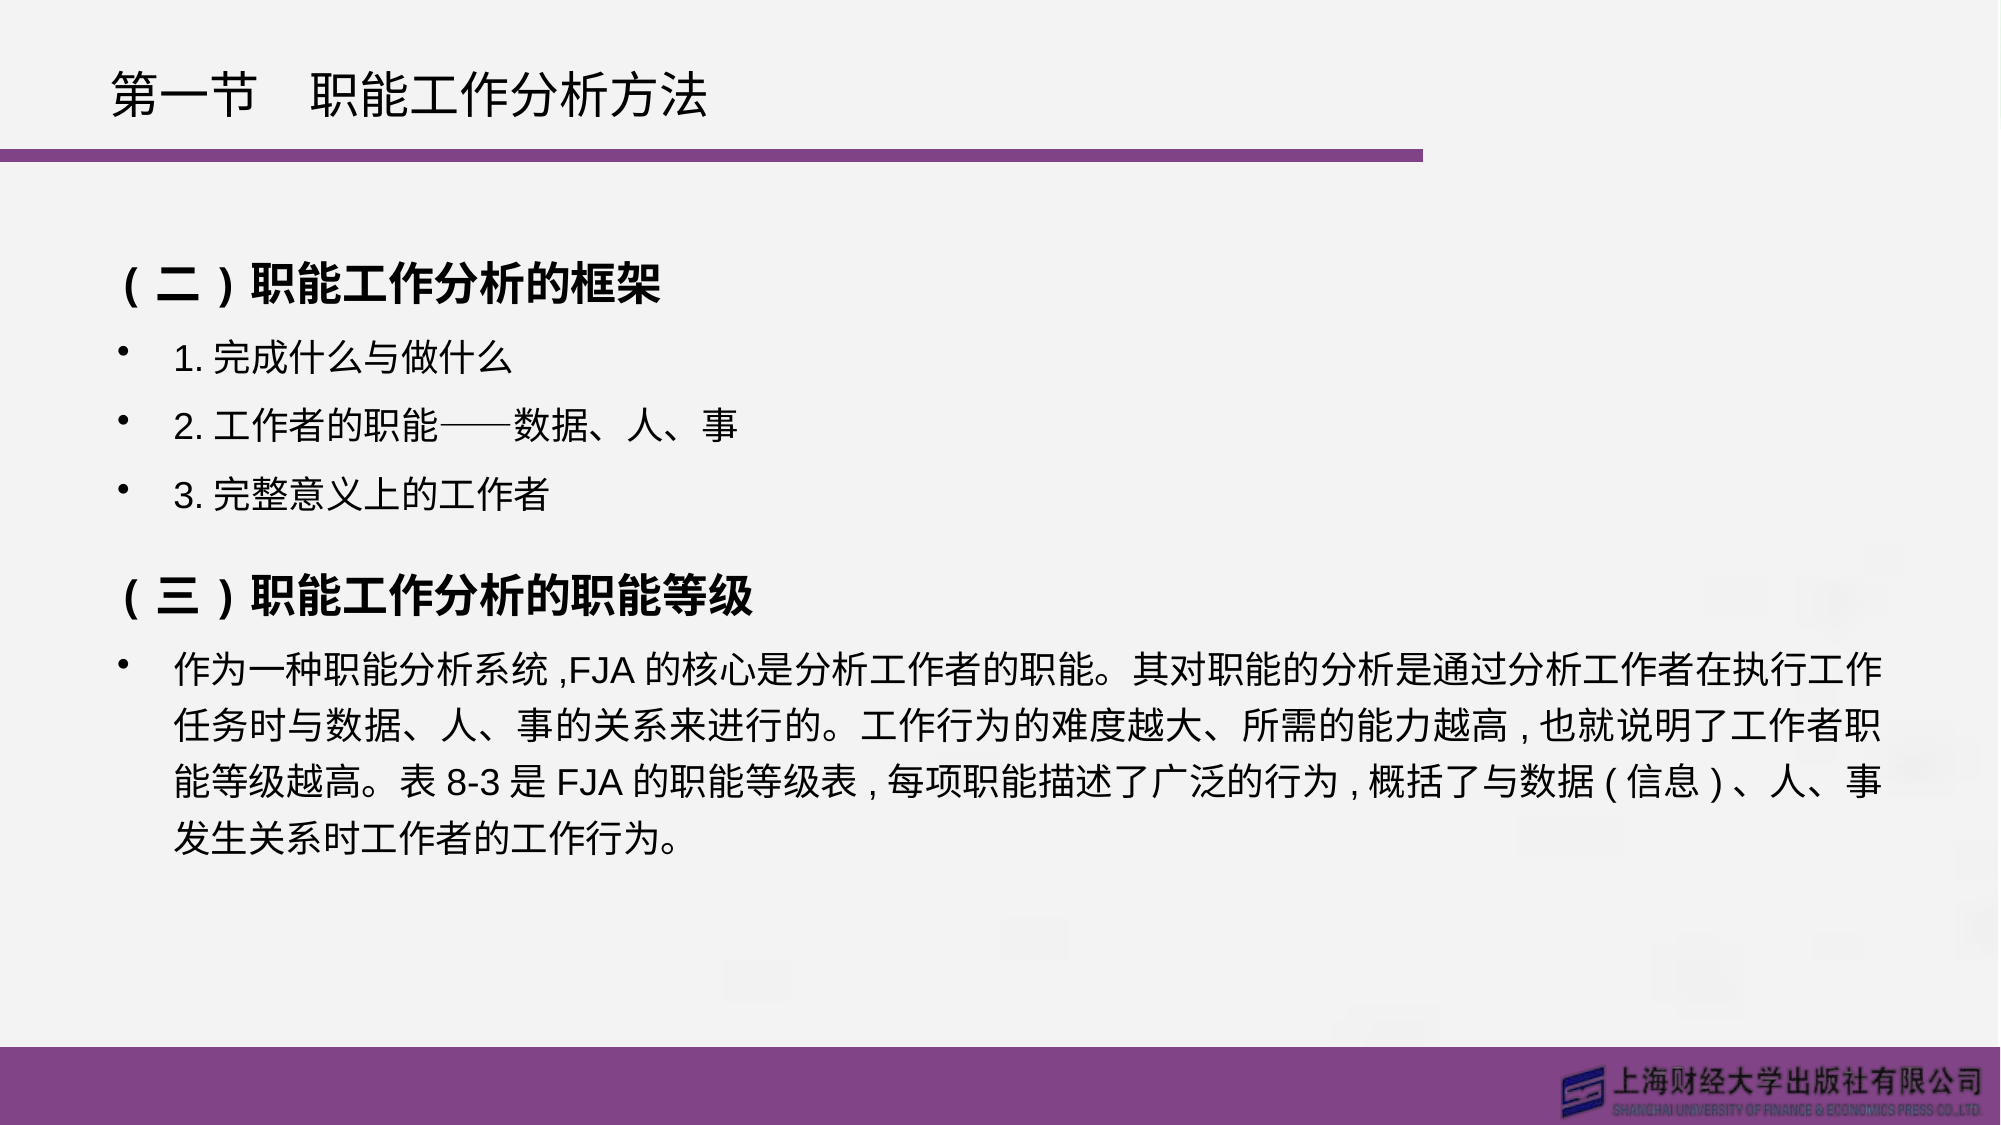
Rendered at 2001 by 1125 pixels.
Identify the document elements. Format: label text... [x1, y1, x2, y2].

picture [0, 0, 2001, 1125]
list (二)职能工作分析的框架 1.完成什么与做什么 2.工作者的职能——数据、人、事 3.完整意义上的工作者 (三)职能工作分析的职能等级 作为一种职能分析系统,FJA的核心是分析工作者的职能。其对职能的分析是通过分析工作者在执行工作任务时与数据、人、事的关系来进行的。工作行为的难度越大、所需的能力越高,也就说明了工作者职能等级越高。表8-3是FJA的职能等级表,每项职能描述了广泛的行为,概括了与数据(信息)、人、事发生关系时工作者的工作行为。 [102, 233, 1898, 1032]
title 第一节 职能工作分析方法 [94, 42, 1451, 146]
